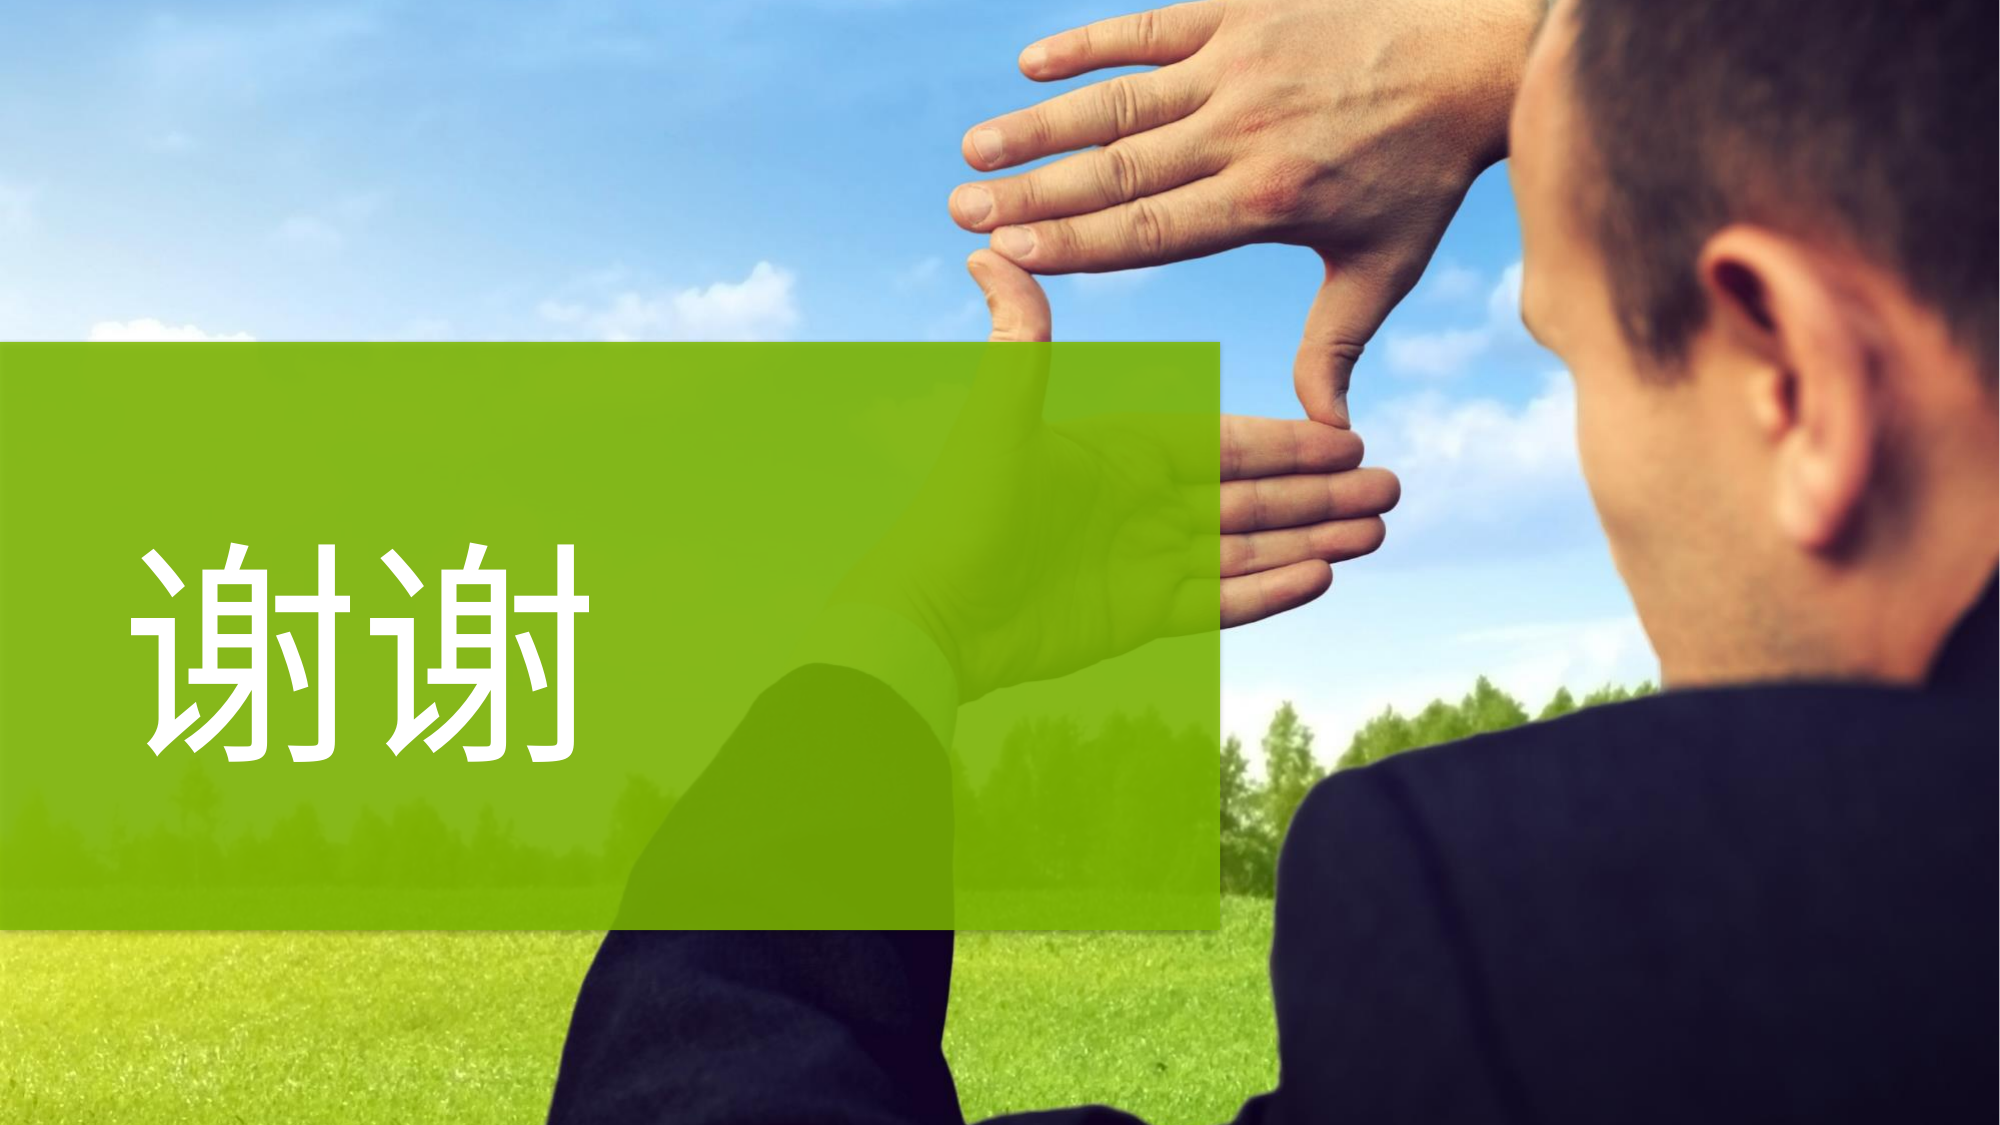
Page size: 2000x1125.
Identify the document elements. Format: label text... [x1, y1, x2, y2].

text_box 谢谢 [105, 489, 1066, 782]
picture [0, 0, 2000, 1125]
